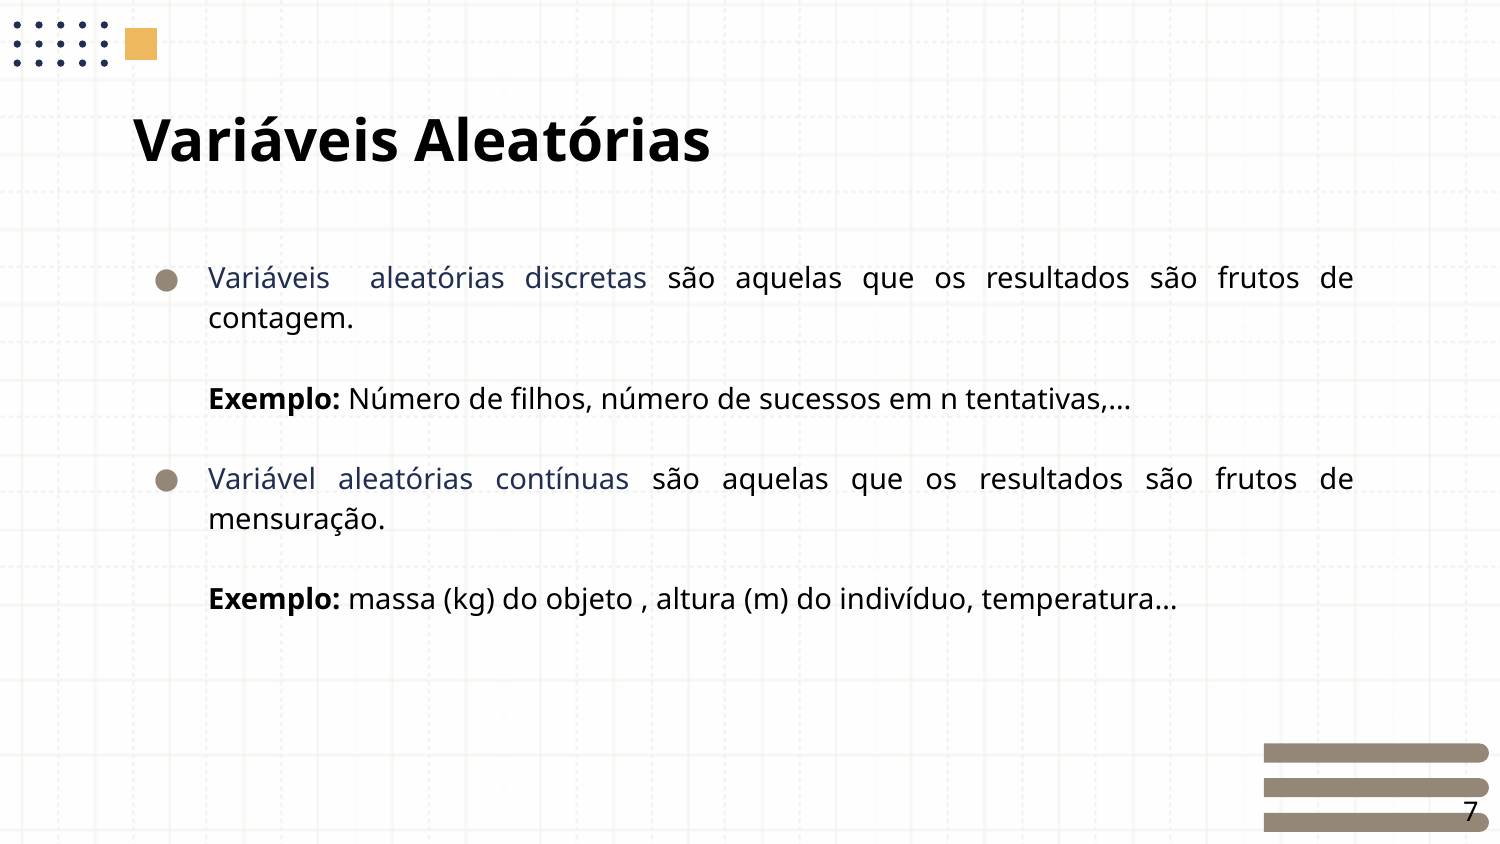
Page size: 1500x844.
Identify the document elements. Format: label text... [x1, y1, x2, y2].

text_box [1263, 743, 1490, 833]
title Variáveis Aleatórias [118, 88, 801, 239]
slide_number ‹#› [1403, 779, 1494, 844]
subtitle Variáveis aleatórias discretas são aquelas que os resultados são frutos de contagem. Exemplo: Número de filhos, número de sucessos em n tentativas,… Variável aleatórias contínuas são aquelas que os resultados são frutos de mensuração. Exemplo: massa (kg) do objeto , altura (m) do indivíduo, temperatura… [118, 239, 1370, 756]
